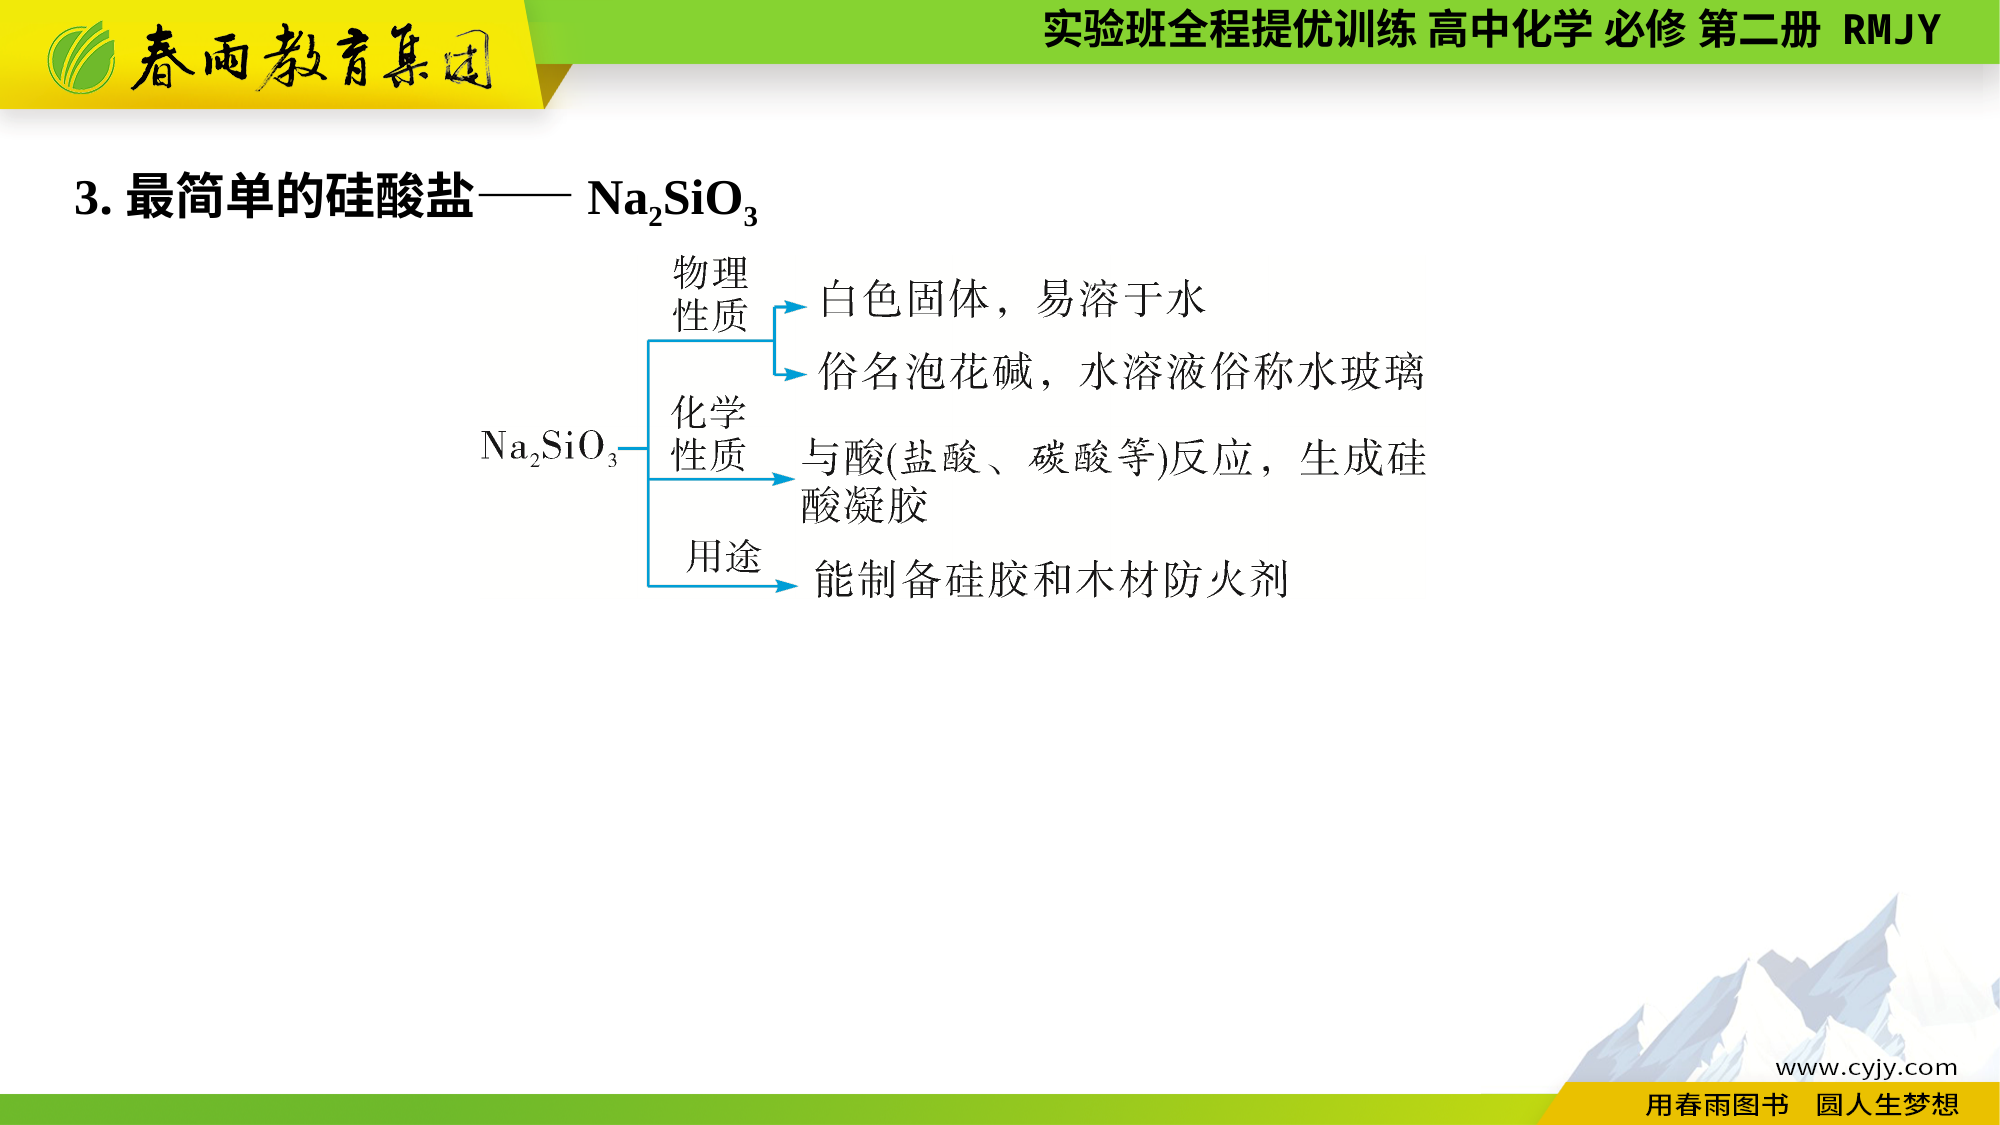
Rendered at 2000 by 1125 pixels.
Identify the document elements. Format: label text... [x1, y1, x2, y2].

picture [0, 0, 2000, 1125]
list 3.最简单的硅酸盐——Na2SiO3 [59, 122, 1944, 217]
